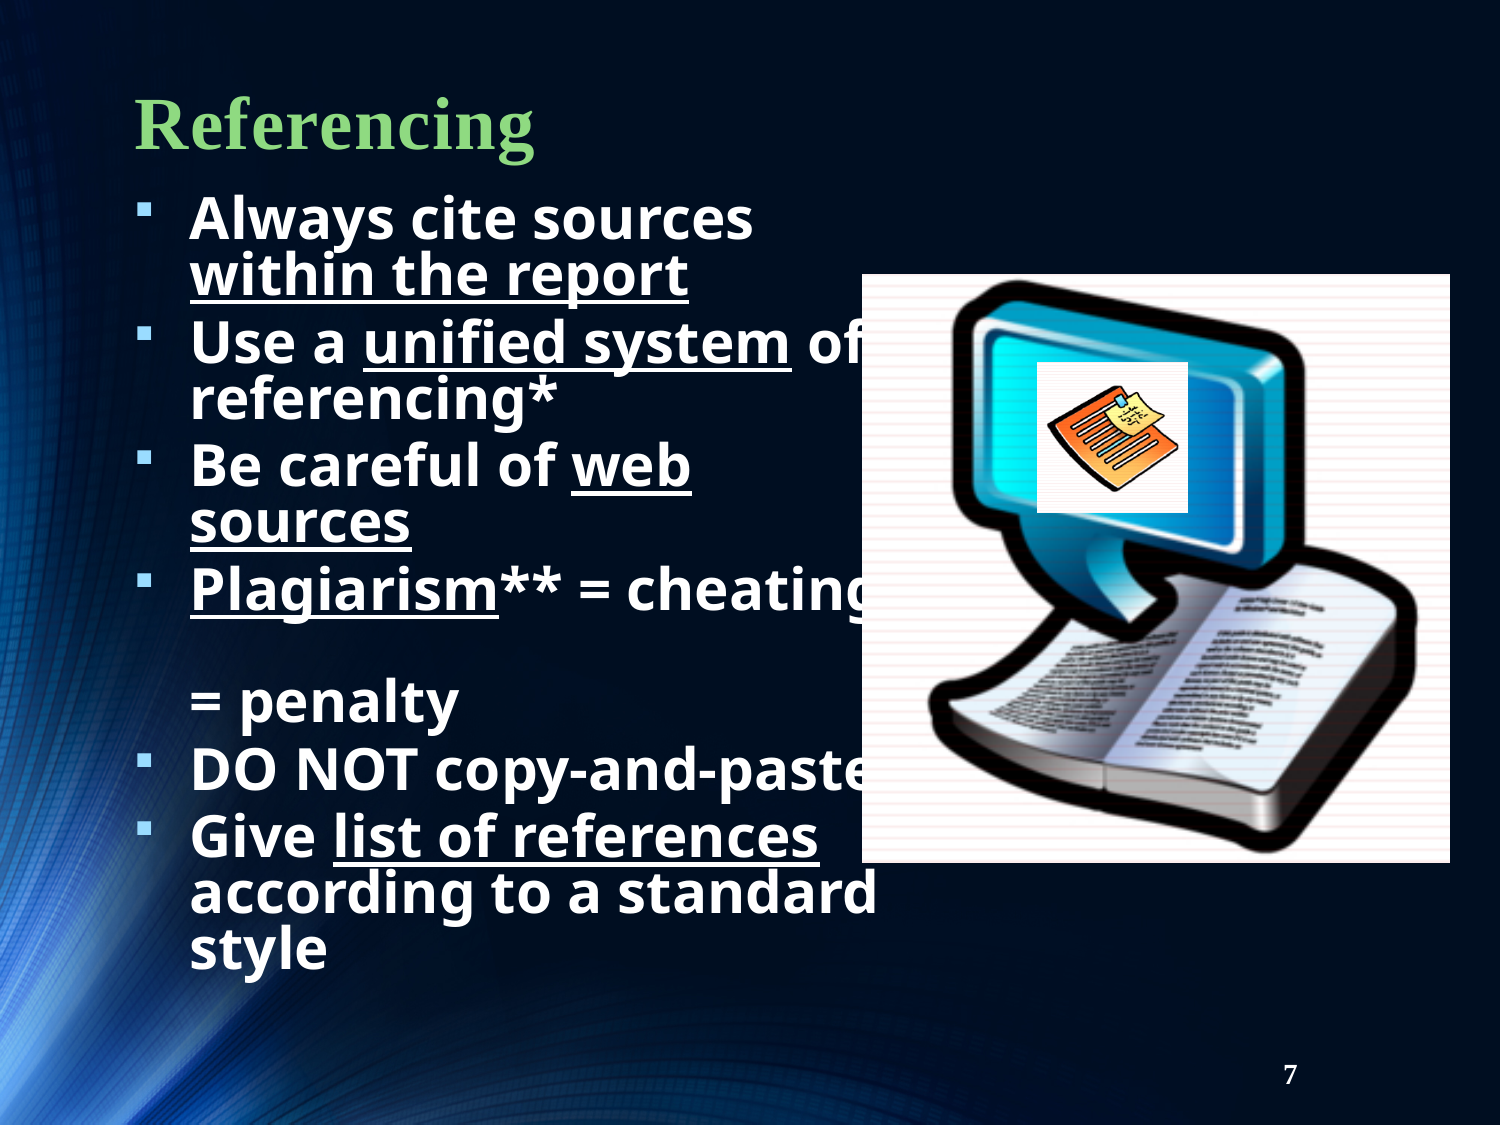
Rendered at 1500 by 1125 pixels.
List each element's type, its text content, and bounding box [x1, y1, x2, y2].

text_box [862, 274, 1450, 863]
text_box Referencing [119, 62, 1500, 188]
text_box Always cite sources within the report Use a unified system of referencing* Be careful of web sources Plagiarism** = cheating = penalty DO NOT copy-and-paste Give list of references according to a standard style [118, 187, 901, 650]
slide_number 7 [1209, 1050, 1313, 1096]
picture [0, 0, 1500, 1125]
